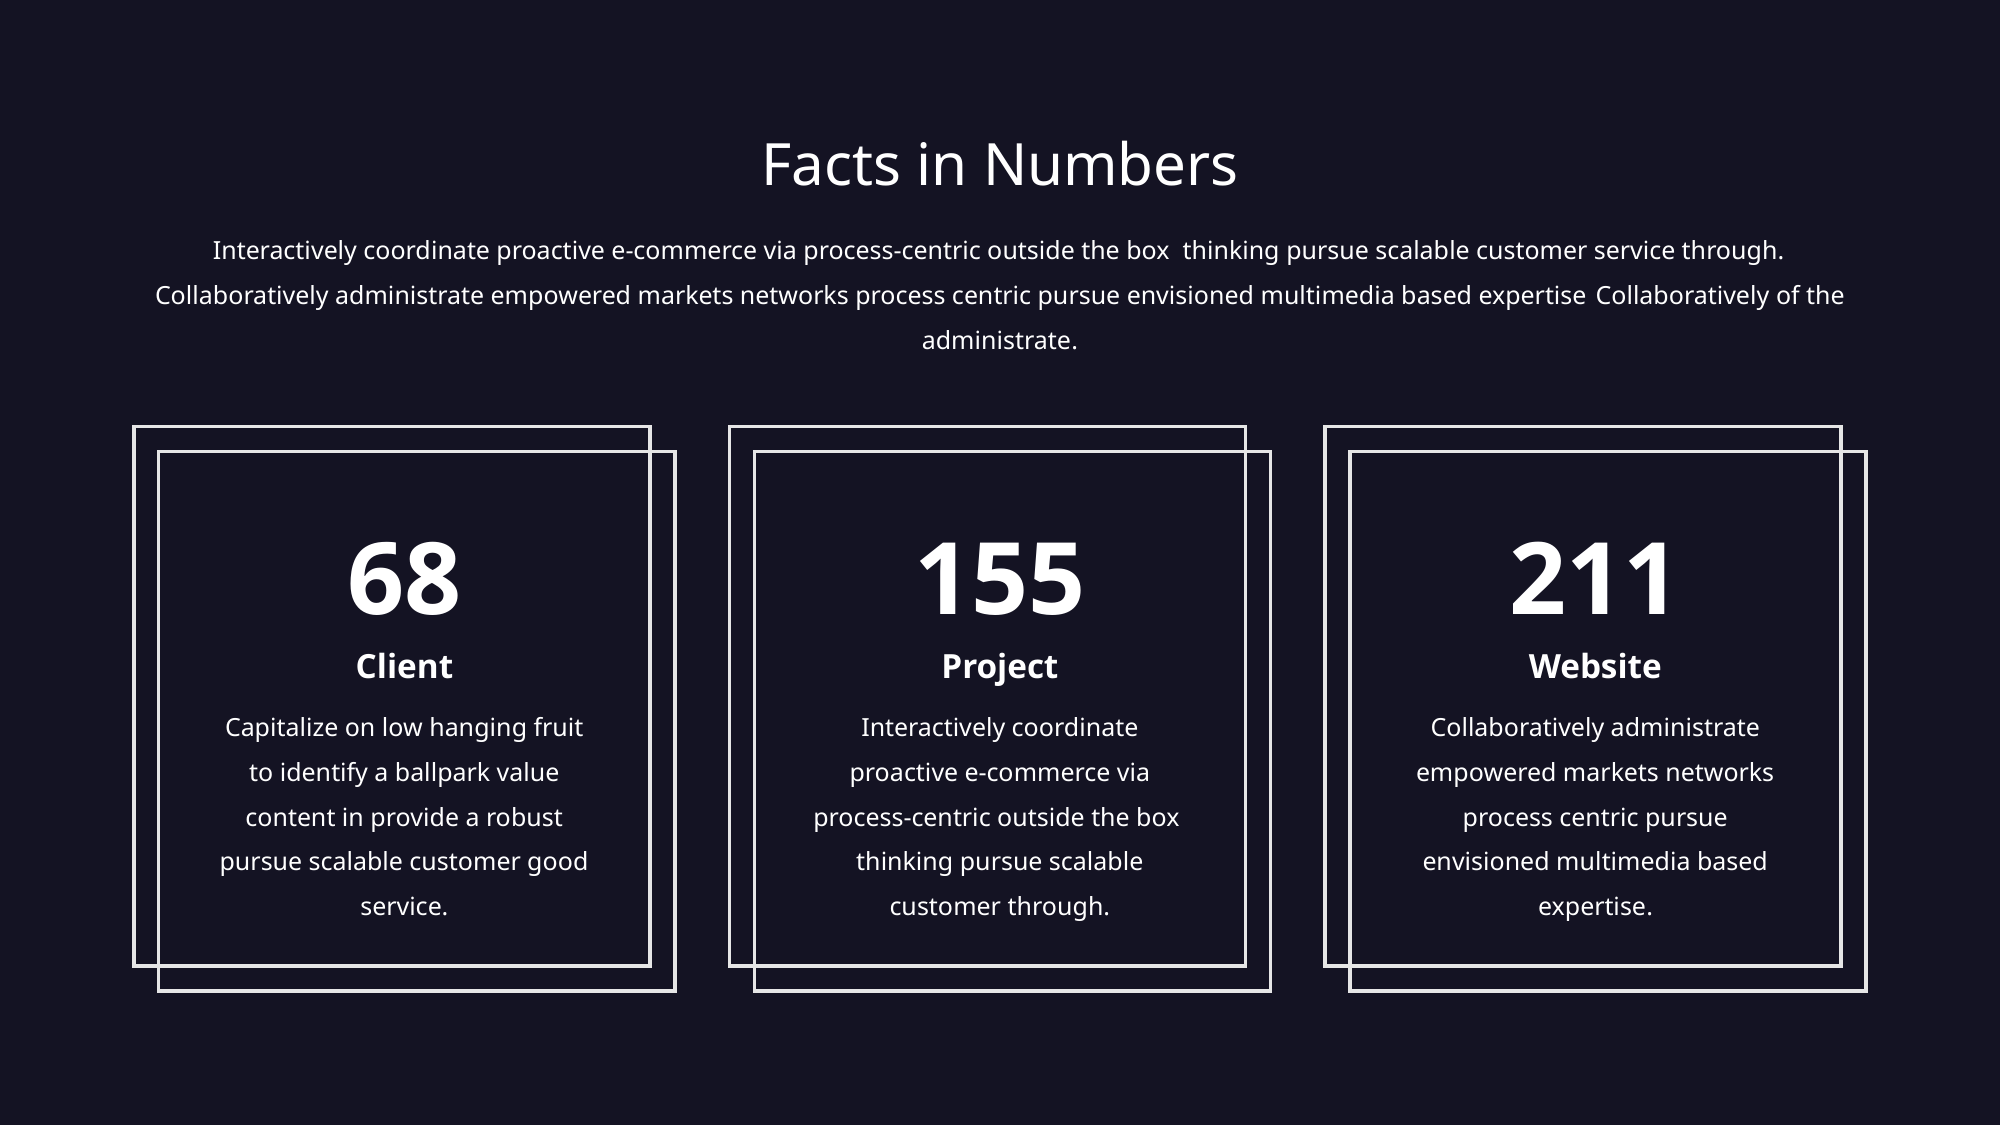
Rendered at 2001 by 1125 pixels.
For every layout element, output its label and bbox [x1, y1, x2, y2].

text_box [133, 425, 676, 992]
text_box [728, 425, 1272, 992]
text_box [133, 133, 1867, 305]
text_box [1324, 425, 1867, 992]
